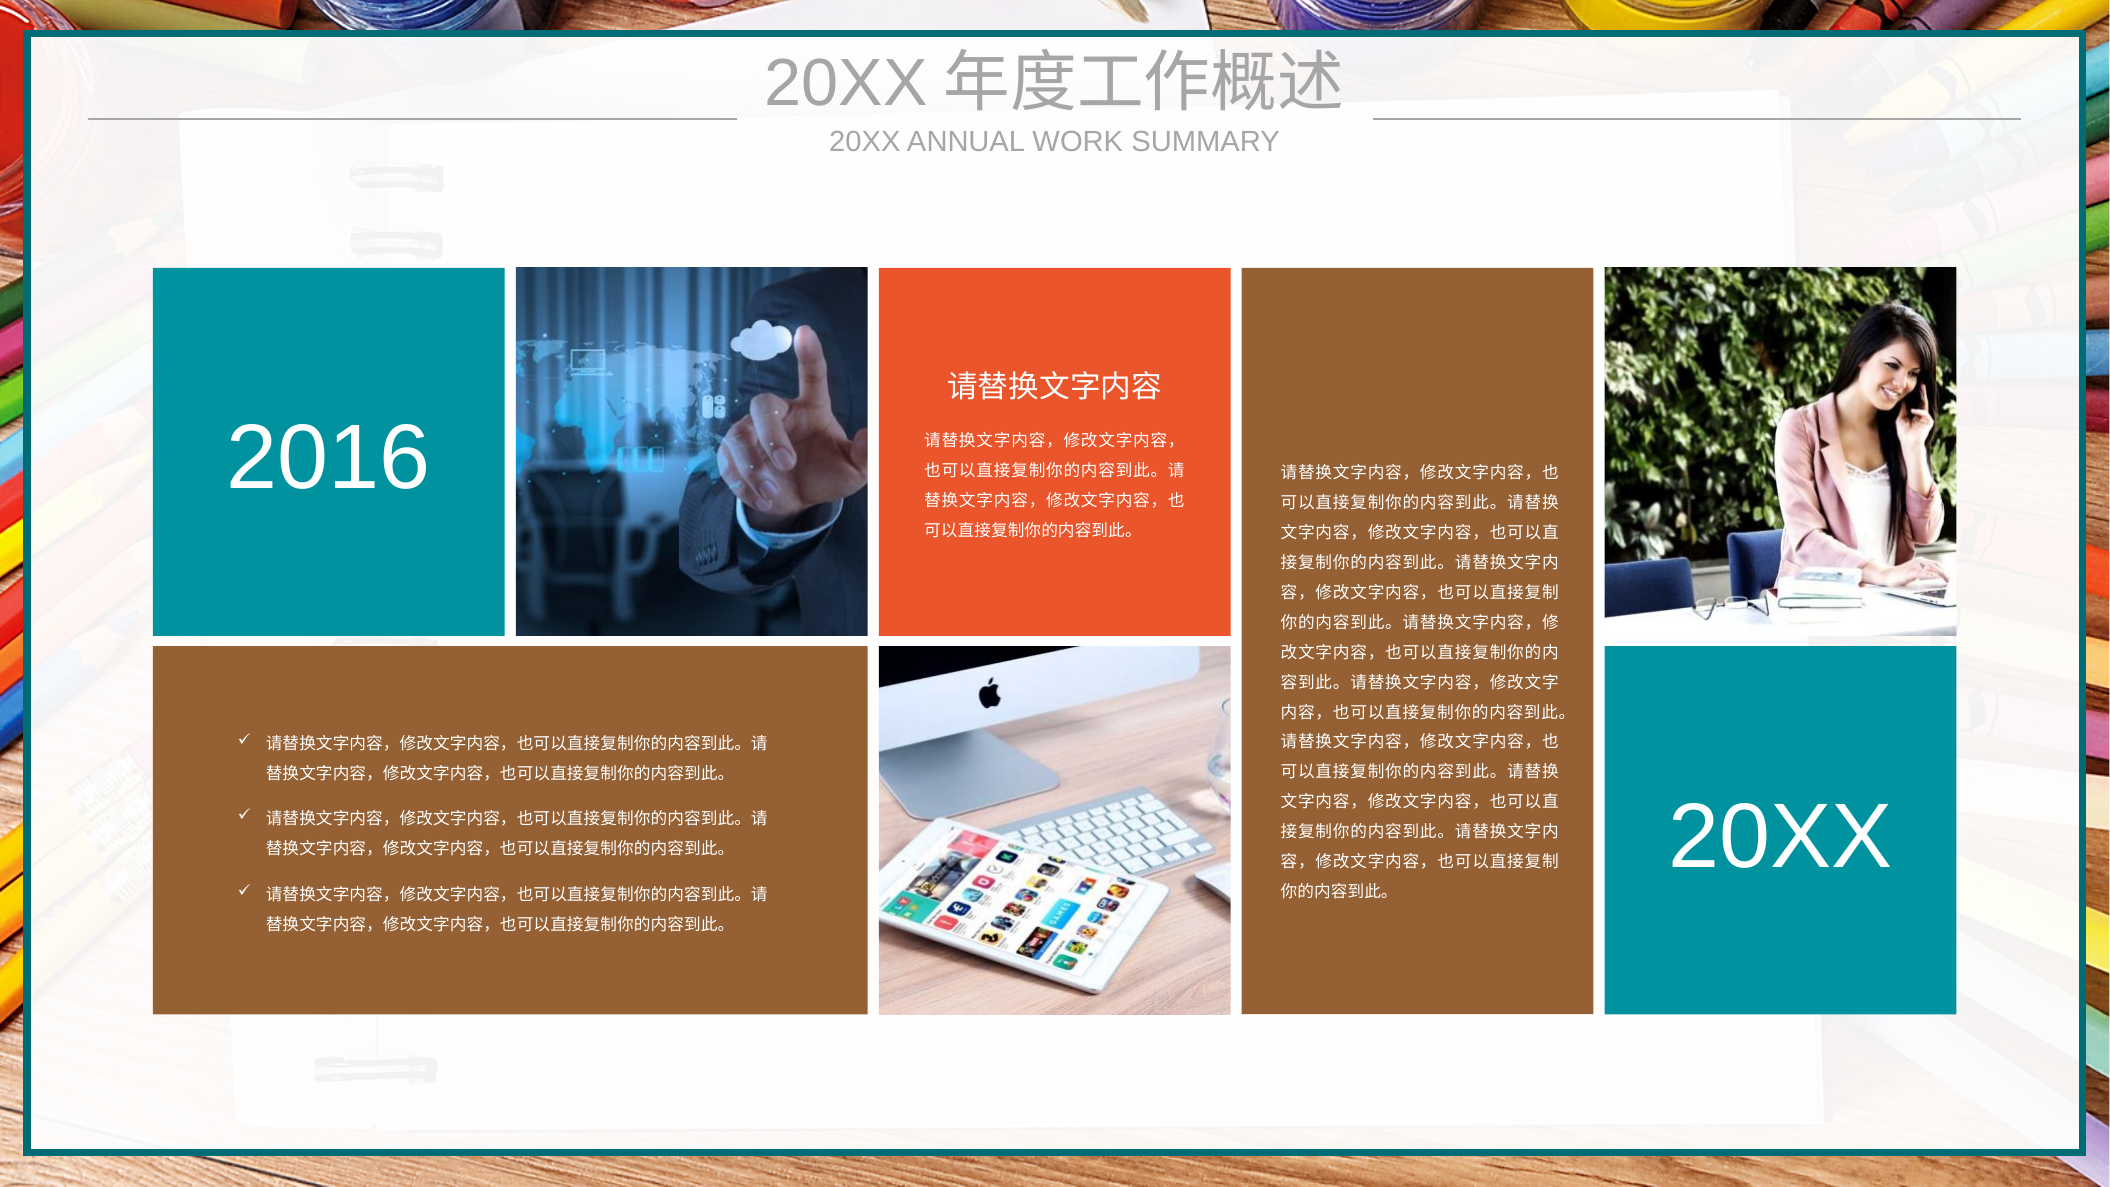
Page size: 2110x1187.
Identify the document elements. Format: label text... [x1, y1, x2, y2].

text_box 20XX [1604, 645, 1957, 1015]
text_box [878, 267, 1232, 637]
text_box 20XX ANNUAL WORK SUMMARY [824, 122, 1285, 158]
text_box 请替换文字内容 [924, 366, 1186, 404]
text_box [1604, 267, 1957, 637]
text_box 请替换文字内容，修改文字内容，也可以直接复制你的内容到此。请替换文字内容，修改文字内容，也可以直接复制你的内容到此。 [924, 420, 1186, 541]
text_box 20XX年度工作概述 [730, 38, 1379, 119]
text_box [878, 645, 1232, 1015]
text_box 2016 [152, 267, 506, 637]
picture [0, 0, 2110, 1187]
text_box 请替换文字内容，修改文字内容，也可以直接复制你的内容到此。请替换文字内容，修改文字内容，也可以直接复制你的内容到此。请替换文字内容，修改文字内容，也可以直接复制你的内容到此。请替换文字内容，修改文字内容，也可以直接复制你的内容到此。请替换文字内容，修改文字内容，也可以直接复制你的内容到此。请替换文字内容，修改文字内容，也可以直接复制你的内容到此。请替换文字内容，修改文字内容，也可以直接复制你的内容到此。请替换文字内容，修改文字内容，也可以直接复制你的内容到此。 [1280, 451, 1560, 902]
text_box 请替换文字内容，修改文字内容，也可以直接复制你的内容到此。请替换文字内容，修改文字内容，也可以直接复制你的内容到此。 请替换文字内容，修改文字内容，也可以直接复制你的内容到此。请替换文字内容，修改文字内容，也可以直接复制你的内容到此。 请替换文字内容，修改文字内容，也可以直接复制你的内容到此。请替换文字内容，修改文字内容，也可以直接复制你的内容到此。 [237, 722, 775, 934]
text_box [515, 267, 869, 637]
text_box [152, 645, 869, 1015]
text_box [1241, 267, 1594, 1015]
